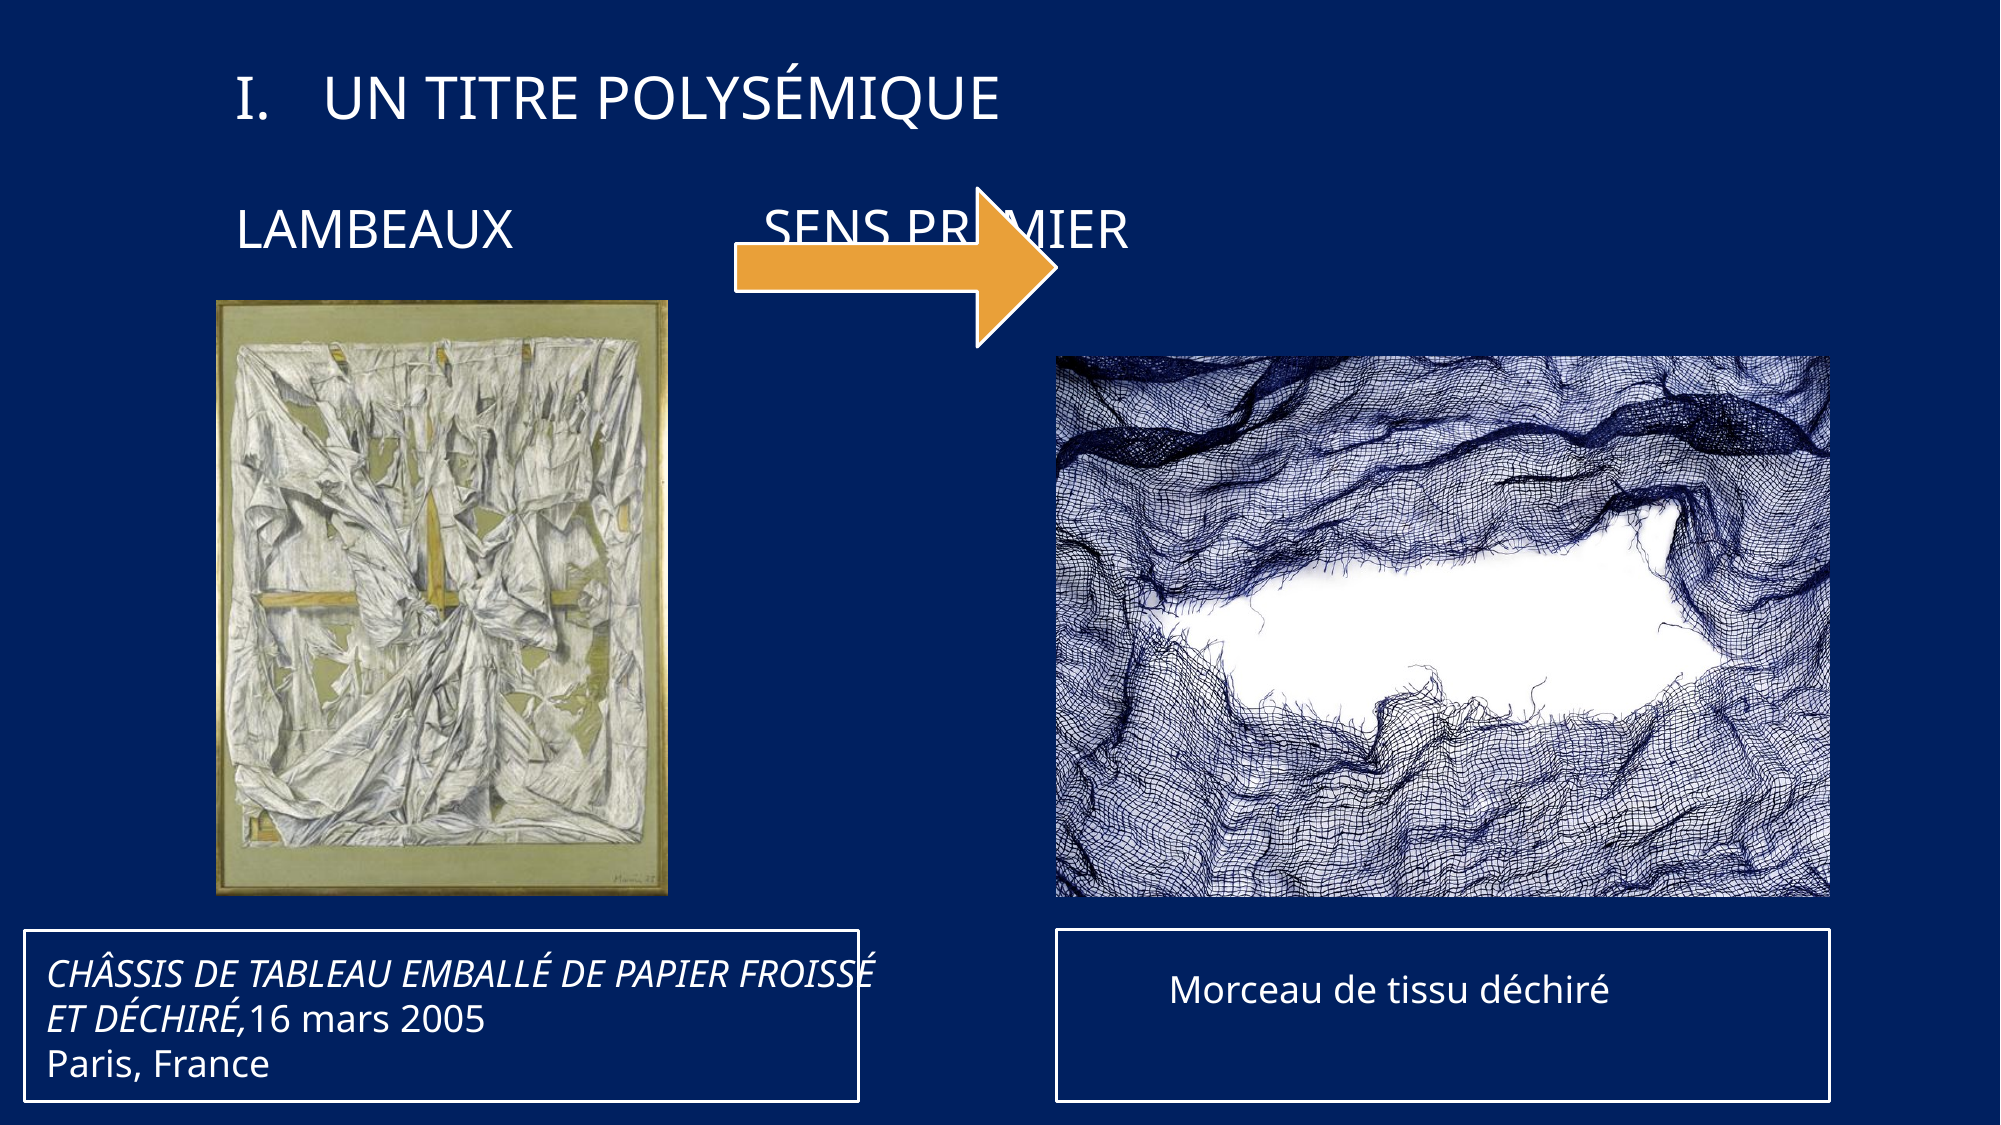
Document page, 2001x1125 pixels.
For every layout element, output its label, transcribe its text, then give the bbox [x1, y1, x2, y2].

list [215, 300, 668, 896]
text_box CHÂSSIS DE TABLEAU EMBALLÉ DE PAPIER FROISSÉ ET DÉCHIRÉ,16 mars 2005 Paris, France [860, 942, 926, 1093]
title I. Un titre polysémique Lambeaux Sens Premier [220, 51, 1894, 268]
picture [1056, 355, 1830, 898]
text_box Morceau de tissu déchiré [1153, 958, 1705, 1019]
text_box [1055, 928, 1831, 1103]
text_box [734, 186, 1058, 349]
text_box [23, 929, 860, 1103]
